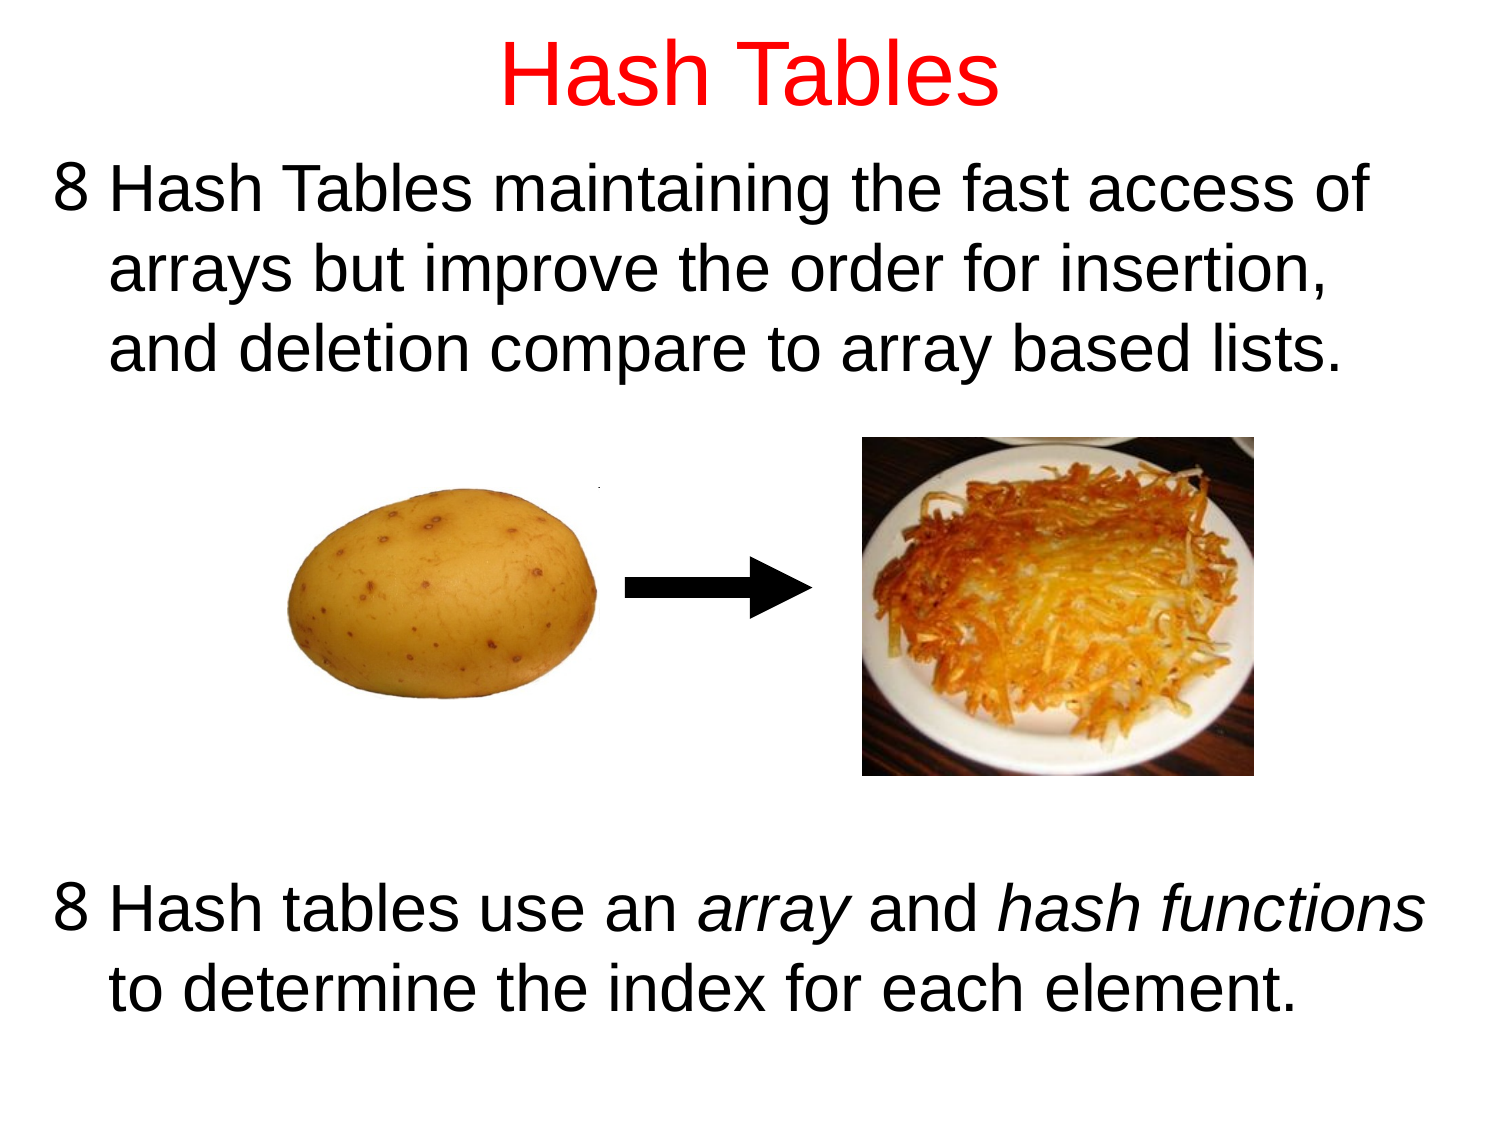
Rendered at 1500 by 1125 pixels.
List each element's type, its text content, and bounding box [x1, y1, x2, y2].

text_box [624, 581, 813, 594]
title Hash Tables [112, 0, 1388, 137]
picture [862, 437, 1254, 776]
list Hash Tables maintaining the fast access of arrays but improve the order for insertion, and deletion compare to array based lists. Hash tables use an array and hash functions to determine the index for each element. [37, 137, 1463, 1038]
picture [287, 487, 601, 701]
